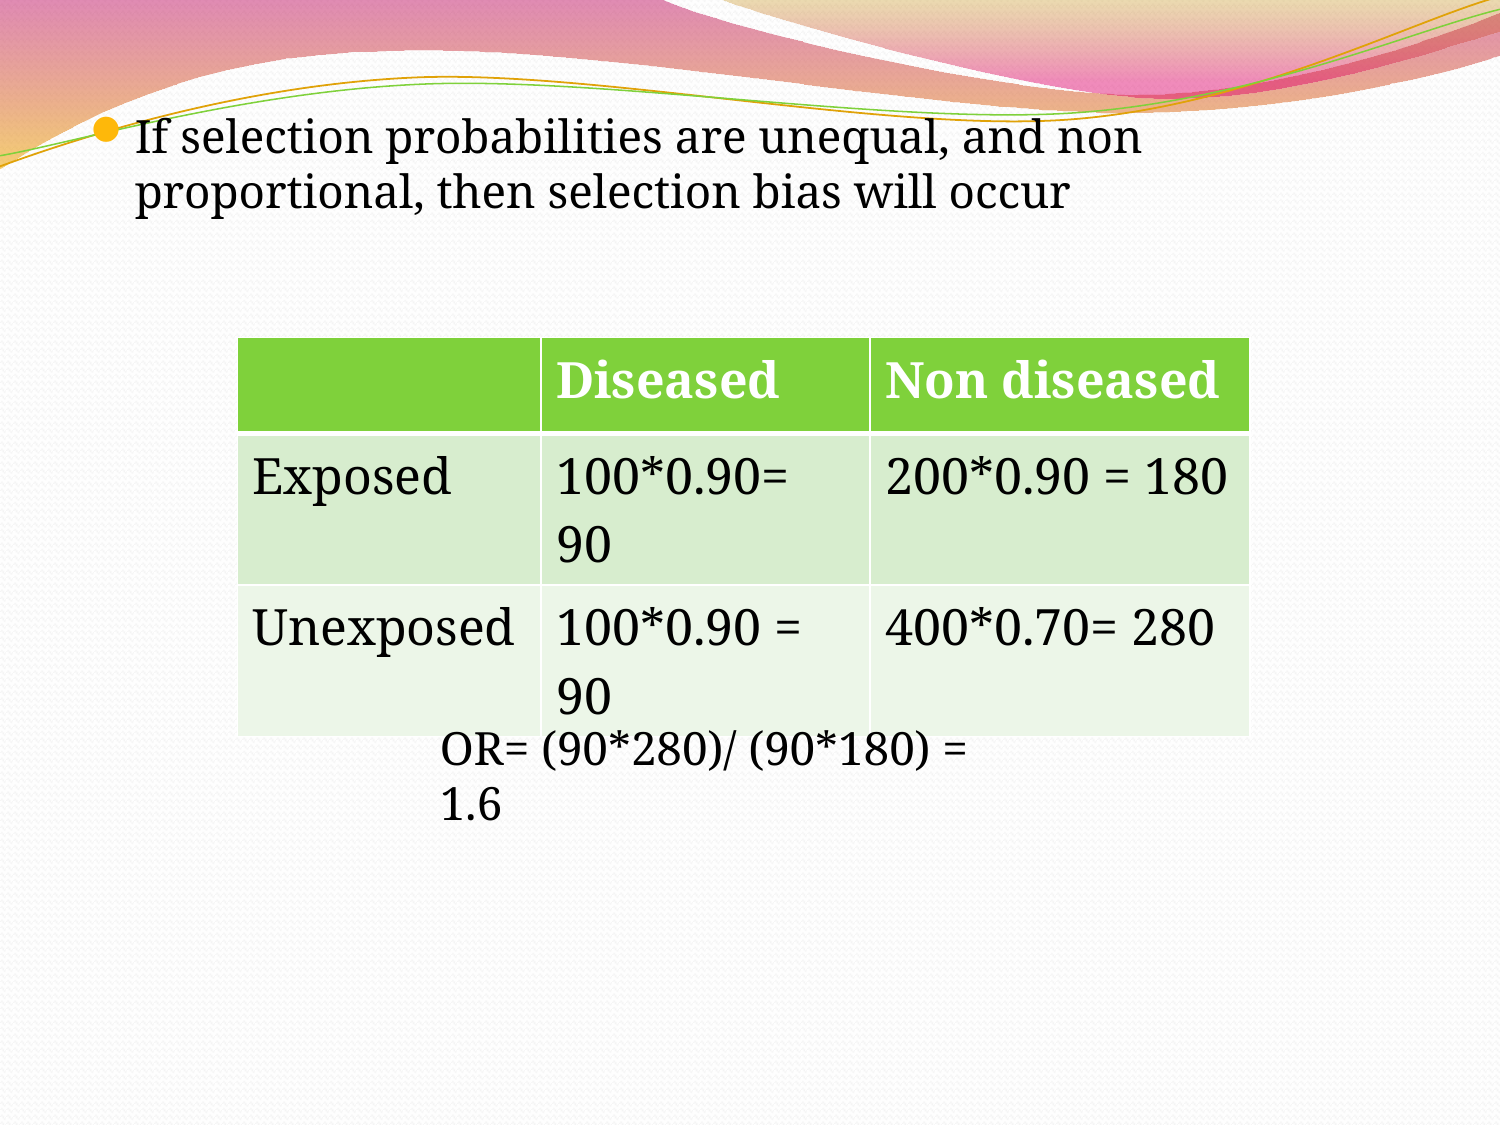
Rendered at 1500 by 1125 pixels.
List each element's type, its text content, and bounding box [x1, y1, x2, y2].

table_cell Exposed [238, 436, 540, 584]
table_cell Unexposed [238, 586, 540, 736]
table_header [238, 338, 540, 431]
table_header Non diseased [871, 338, 1249, 431]
table_cell 400*0.70= 280 [871, 586, 1249, 736]
table_cell 200*0.90 = 180 [871, 436, 1249, 584]
table_cell 100*0.90= 90 [542, 436, 869, 584]
text_box OR= (90*280)/ (90*180) = 1.6 [424, 712, 1038, 838]
table_cell 100*0.90 = 90 [542, 586, 869, 712]
table_header Diseased [542, 338, 869, 431]
list If selection probabilities are unequal, and non proportional, then selection bias will occur [75, 99, 1425, 1005]
